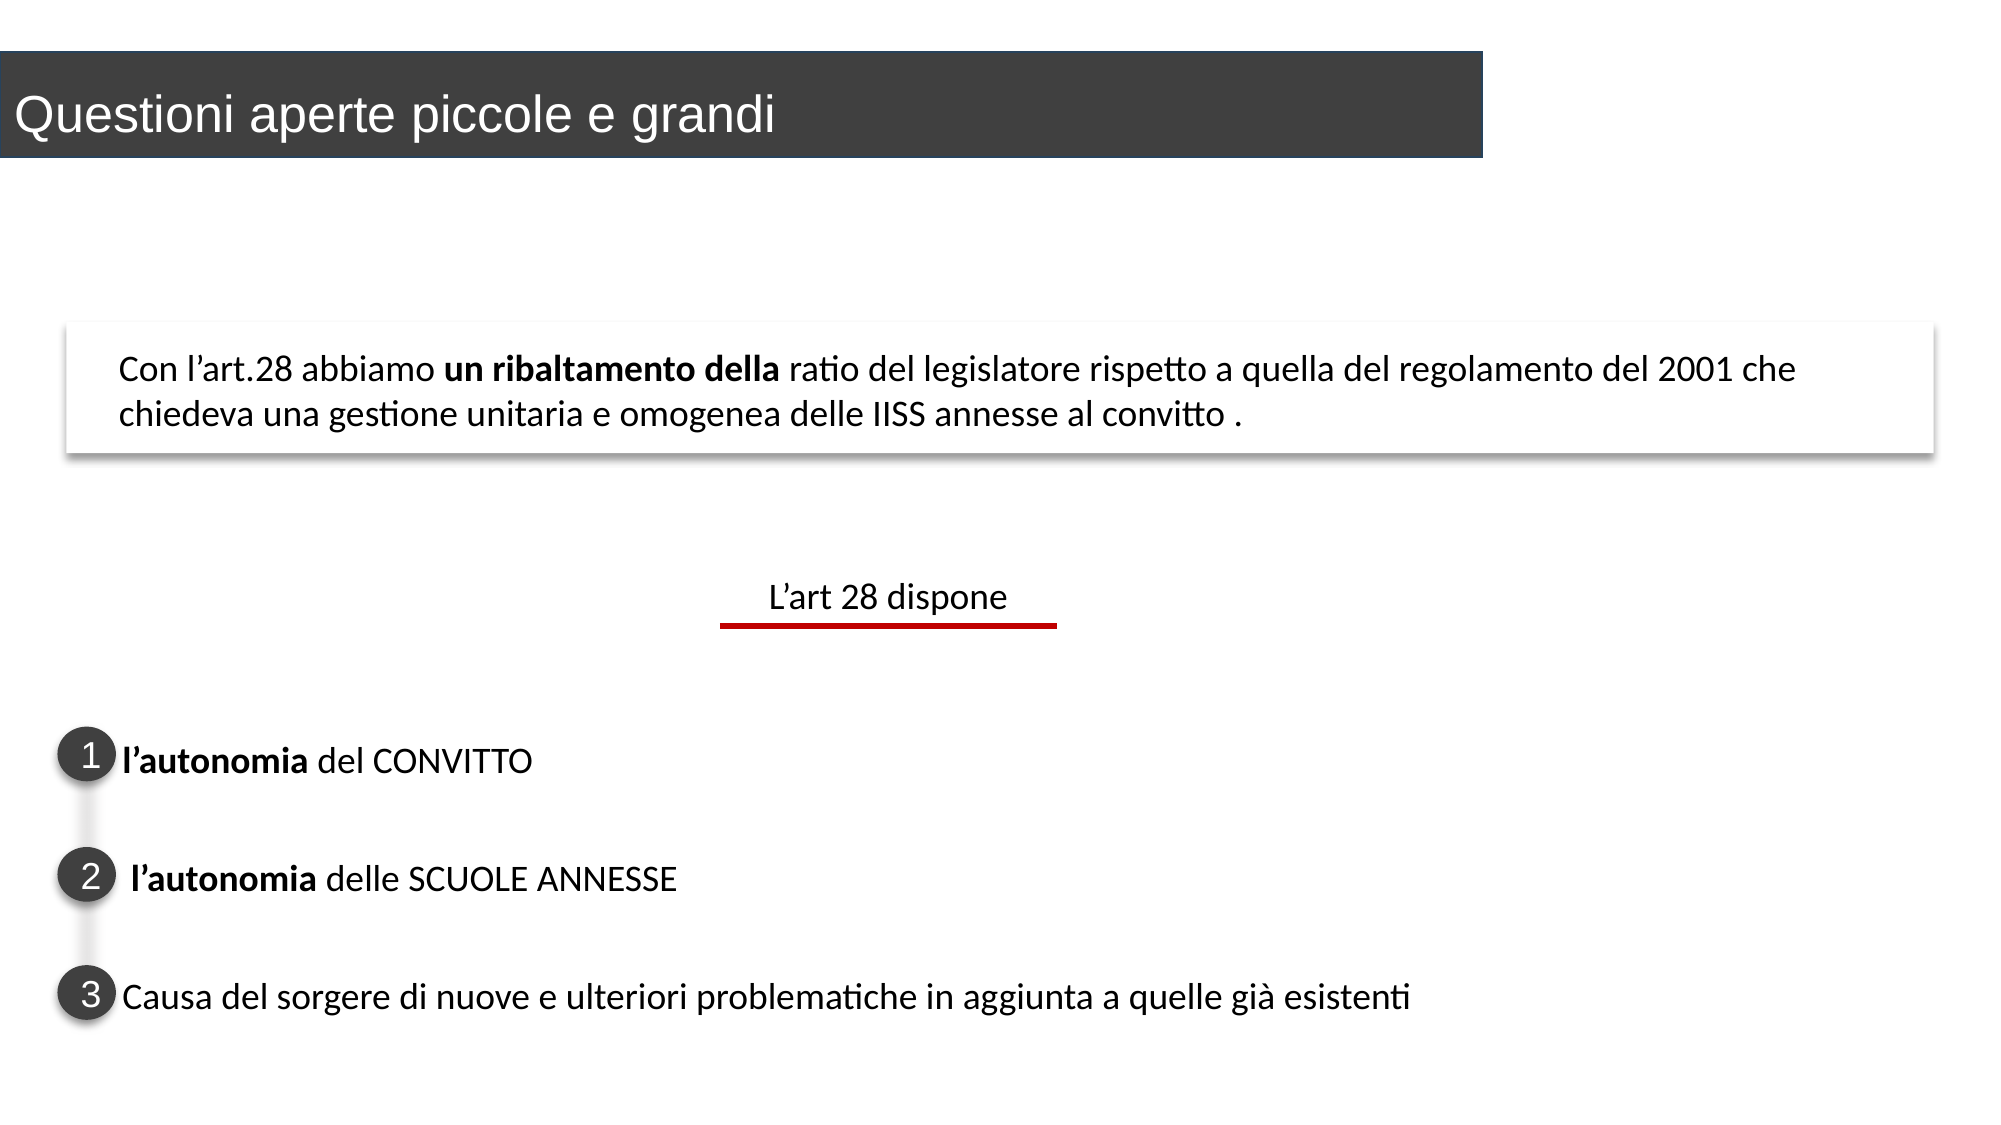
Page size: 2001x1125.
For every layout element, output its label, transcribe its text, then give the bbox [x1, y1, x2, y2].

text_box [84, 793, 90, 846]
text_box [65, 321, 1935, 454]
text_box [84, 913, 90, 964]
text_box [57, 964, 1987, 1025]
text_box L’art 28 dispone [718, 565, 1060, 625]
text_box Questioni aperte piccole e grandi [0, 79, 1483, 130]
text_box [57, 846, 1709, 907]
text_box [0, 51, 1483, 79]
text_box Con l’art.28 abbiamo un ribaltamento della ratio del legislatore rispetto a quella del regolamento del 2001 che chiedeva una gestione unitaria e omogenea delle IISS annesse al convitto . [104, 336, 1911, 442]
text_box [0, 130, 1483, 158]
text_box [57, 726, 2000, 789]
